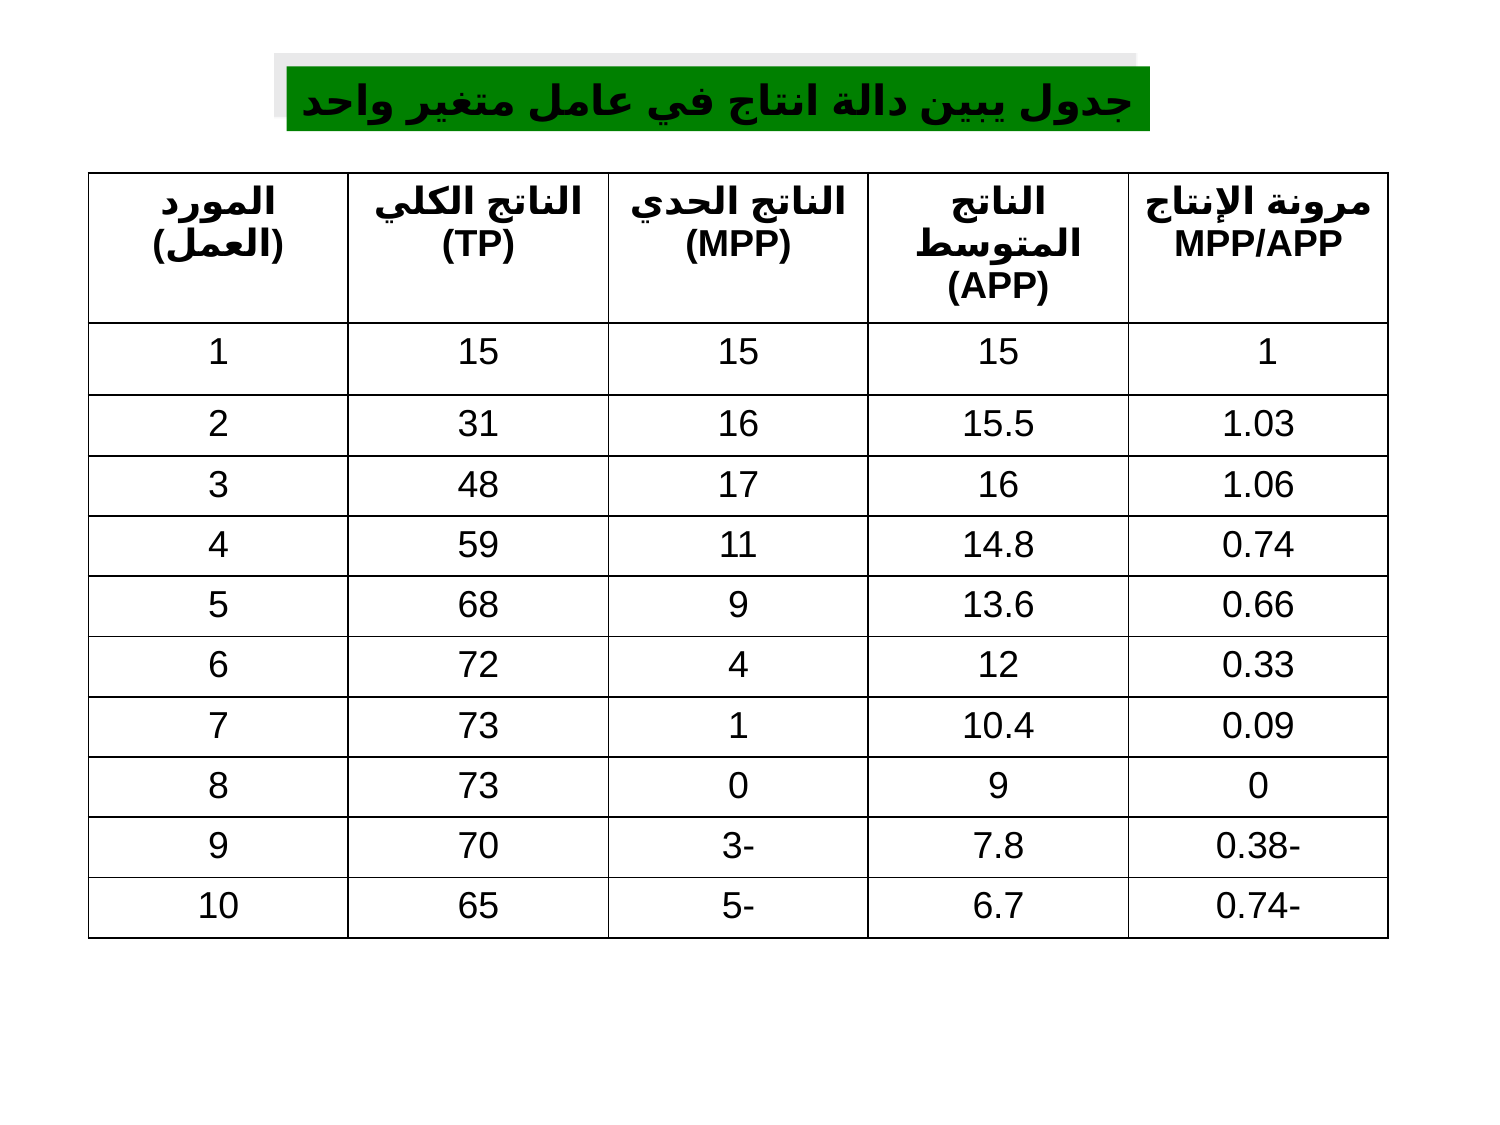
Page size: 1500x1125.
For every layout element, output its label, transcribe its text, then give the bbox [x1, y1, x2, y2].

table_cell 68 [349, 577, 608, 636]
table_cell 73 [349, 758, 608, 816]
table_cell 15.5 [869, 396, 1128, 455]
table_cell 1.03 [1129, 396, 1387, 455]
table_cell 7 [89, 698, 347, 756]
table_cell -3 [609, 818, 867, 877]
table_cell 14.8 [869, 517, 1128, 575]
table_header المورد (العمل) [89, 174, 347, 322]
table_cell 0.66 [1129, 577, 1387, 636]
table_cell 0 [1129, 758, 1387, 816]
table_cell -0.38 [1129, 818, 1387, 877]
table_cell 0 [609, 758, 867, 816]
table_header مرونة الإنتاج MPP/APP [1129, 174, 1387, 322]
table_cell 1 [89, 324, 347, 394]
table_cell 8 [89, 758, 347, 816]
table_header الناتج الكلي (TP) [349, 174, 608, 322]
table_header الناتج المتوسط (APP) [869, 174, 1128, 322]
table_cell 48 [349, 457, 608, 515]
table_cell 15 [869, 324, 1128, 394]
table_cell -5 [609, 878, 867, 937]
table_cell 7.8 [869, 818, 1128, 877]
table_cell 59 [349, 517, 608, 575]
table_cell 1 [609, 698, 867, 756]
table_cell 4 [89, 517, 347, 575]
table_header الناتج الحدي (MPP) [609, 174, 867, 322]
table_cell 15 [349, 324, 608, 394]
table_cell 9 [869, 758, 1128, 816]
table_cell 12 [869, 637, 1128, 696]
table_cell 6.7 [869, 878, 1128, 937]
table_cell 65 [349, 878, 608, 937]
table_cell 73 [349, 698, 608, 756]
table_cell 16 [869, 457, 1128, 515]
table_cell 10.4 [869, 698, 1128, 756]
table_cell 2 [89, 396, 347, 455]
table_cell 11 [609, 517, 867, 575]
text_box جدول يبين دالة انتاج في عامل متغير واحد [286, 66, 1150, 132]
table_cell 5 [89, 577, 347, 636]
table_cell 0.09 [1129, 698, 1387, 756]
table_cell 70 [349, 818, 608, 877]
table_cell 72 [349, 637, 608, 696]
table_cell 1.06 [1129, 457, 1387, 515]
table_cell 4 [609, 637, 867, 696]
table_cell 9 [89, 818, 347, 877]
table_cell 6 [89, 637, 347, 696]
table_cell 31 [349, 396, 608, 455]
table_cell 13.6 [869, 577, 1128, 636]
table_cell 16 [609, 396, 867, 455]
table_cell 1 [1129, 324, 1387, 394]
table_cell 0.74 [1129, 517, 1387, 575]
table_cell 10 [89, 878, 347, 937]
table_cell 3 [89, 457, 347, 515]
table_cell 15 [609, 324, 867, 394]
table_cell 9 [609, 577, 867, 636]
table_cell 0.33 [1129, 637, 1387, 696]
table_cell -0.74 [1129, 878, 1387, 937]
table_cell 17 [609, 457, 867, 515]
